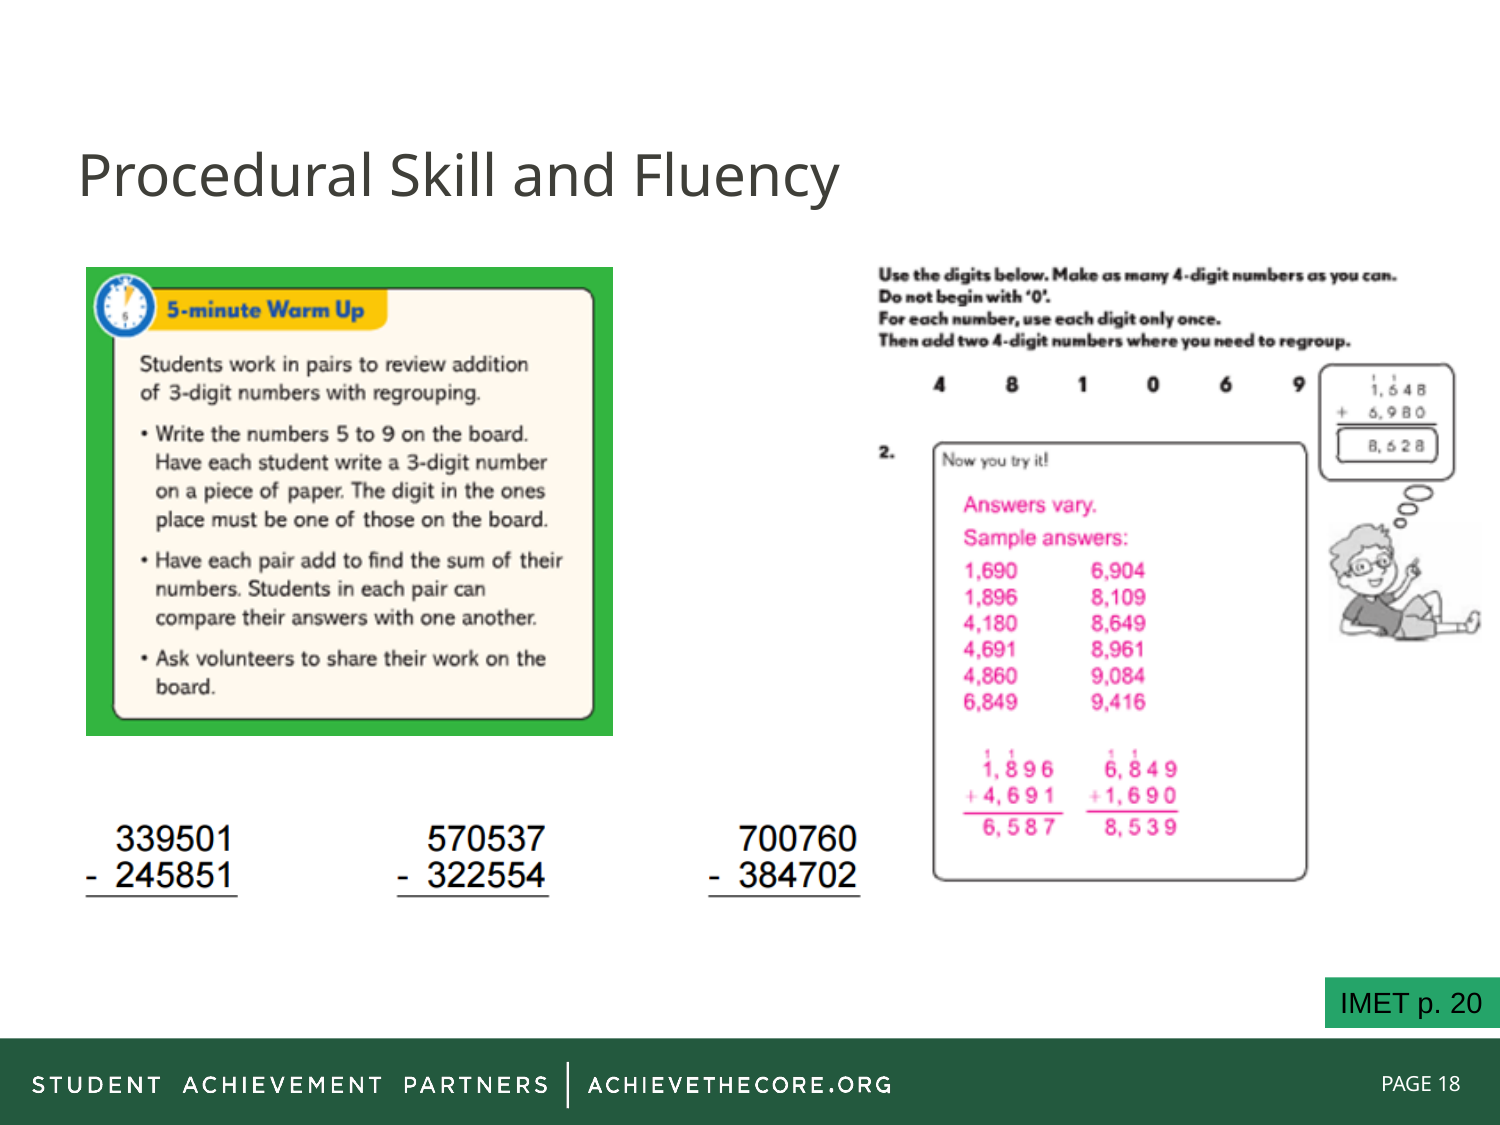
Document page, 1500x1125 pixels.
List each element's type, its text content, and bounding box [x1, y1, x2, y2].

picture [49, 234, 1487, 1010]
title Procedural Skill and Fluency [62, 79, 1413, 268]
text_box IMET p. 20 [1325, 977, 1500, 1028]
picture [12, 1055, 911, 1112]
picture [86, 266, 614, 737]
